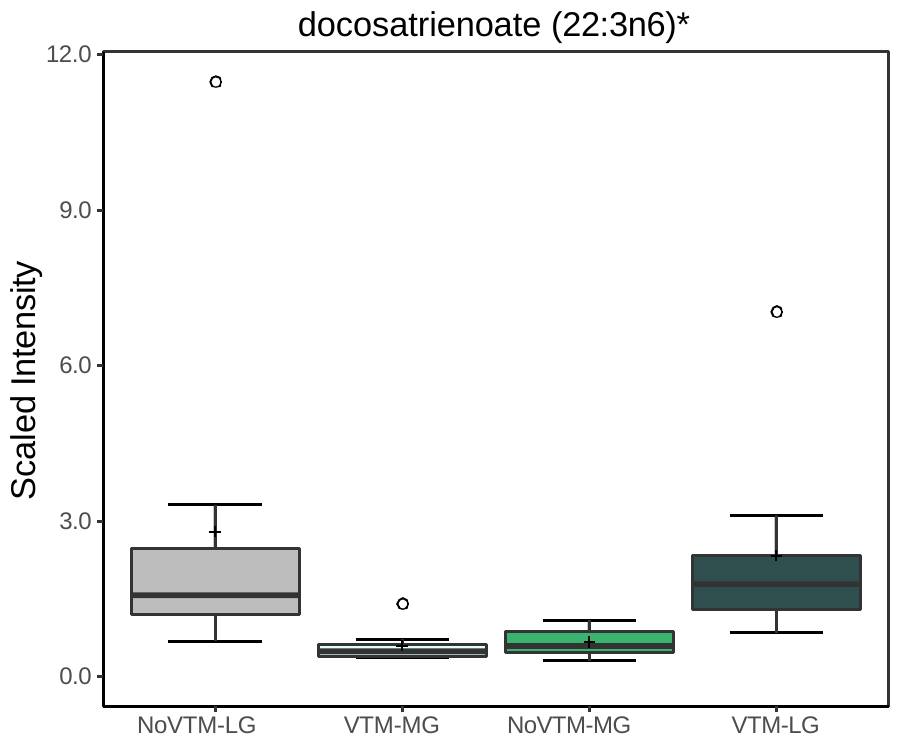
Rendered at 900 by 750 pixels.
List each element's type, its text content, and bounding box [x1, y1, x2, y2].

footer 0.0 [57, 661, 95, 750]
text_box 3.0 [57, 503, 92, 535]
slide_number NoVTM-LG [134, 721, 300, 750]
text_box Scaled Intensity [1, 256, 45, 503]
text_box 9.0 [57, 192, 92, 224]
text_box VTM-LG [729, 721, 838, 738]
text_box 12.0 [44, 36, 95, 68]
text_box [97, 50, 891, 713]
text_box VTM-MG [341, 721, 463, 738]
text_box NoVTM-MG [504, 721, 637, 738]
text_box 6.0 [57, 347, 92, 379]
text_box docosatrienoate (22:3n6)* [295, 0, 696, 44]
